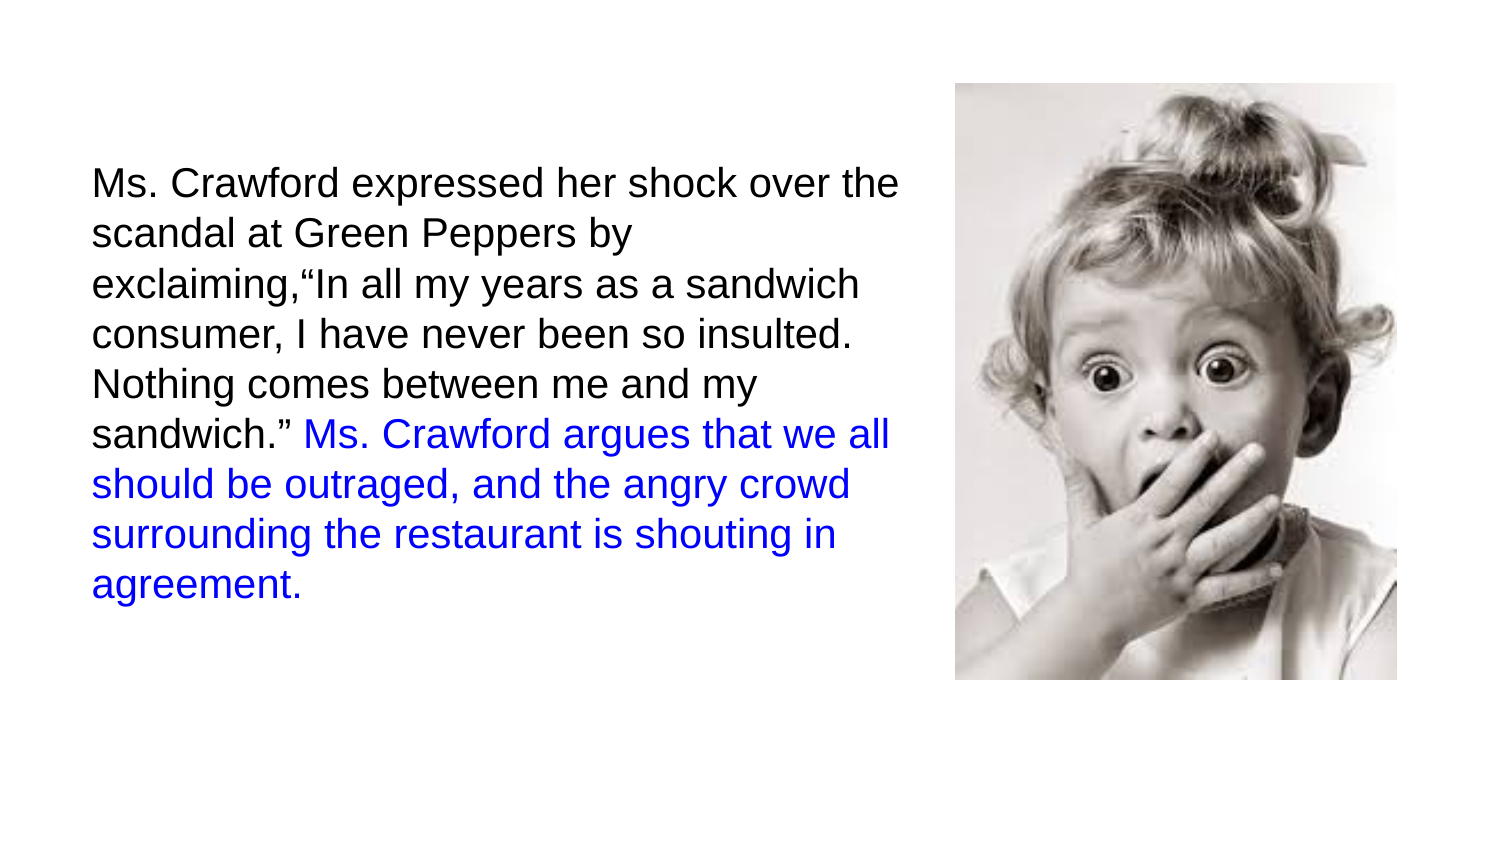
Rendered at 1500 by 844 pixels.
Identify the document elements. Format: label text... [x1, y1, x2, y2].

text_box Ms. Crawford expressed her shock over the scandal at Green Peppers by exclaiming,“In all my years as a sandwich consumer, I have never been so insulted. Nothing comes between me and my sandwich.” Ms. Crawford argues that we all should be outraged, and the angry crowd surrounding the restaurant is shouting in agreement. [76, 135, 917, 628]
picture [955, 83, 1397, 680]
